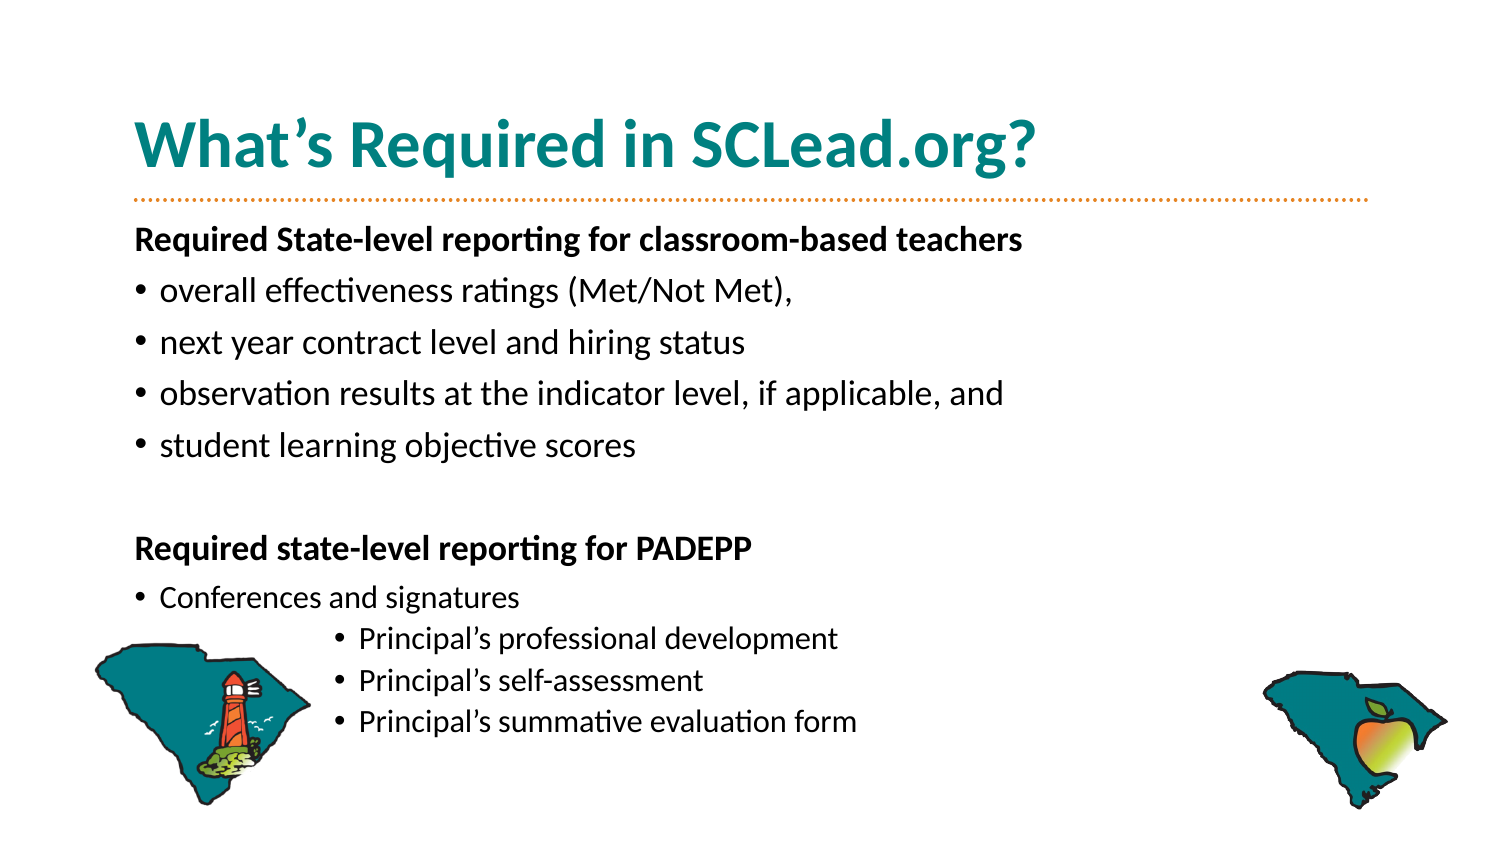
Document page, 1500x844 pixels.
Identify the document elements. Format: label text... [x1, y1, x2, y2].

picture [82, 602, 323, 843]
list Required State-level reporting for classroom-based teachers overall effectiveness ratings (Met/Not Met), next year contract level and hiring status observation results at the indicator level, if applicable, and student learning objective scores Required state-level reporting for PADEPP Conferences and signatures Principal’s professional development Principal’s self-assessment Principal’s summative evaluation form [134, 220, 1366, 746]
picture [1251, 628, 1459, 836]
title What’s Required in SCLead.org? [134, 24, 1366, 182]
